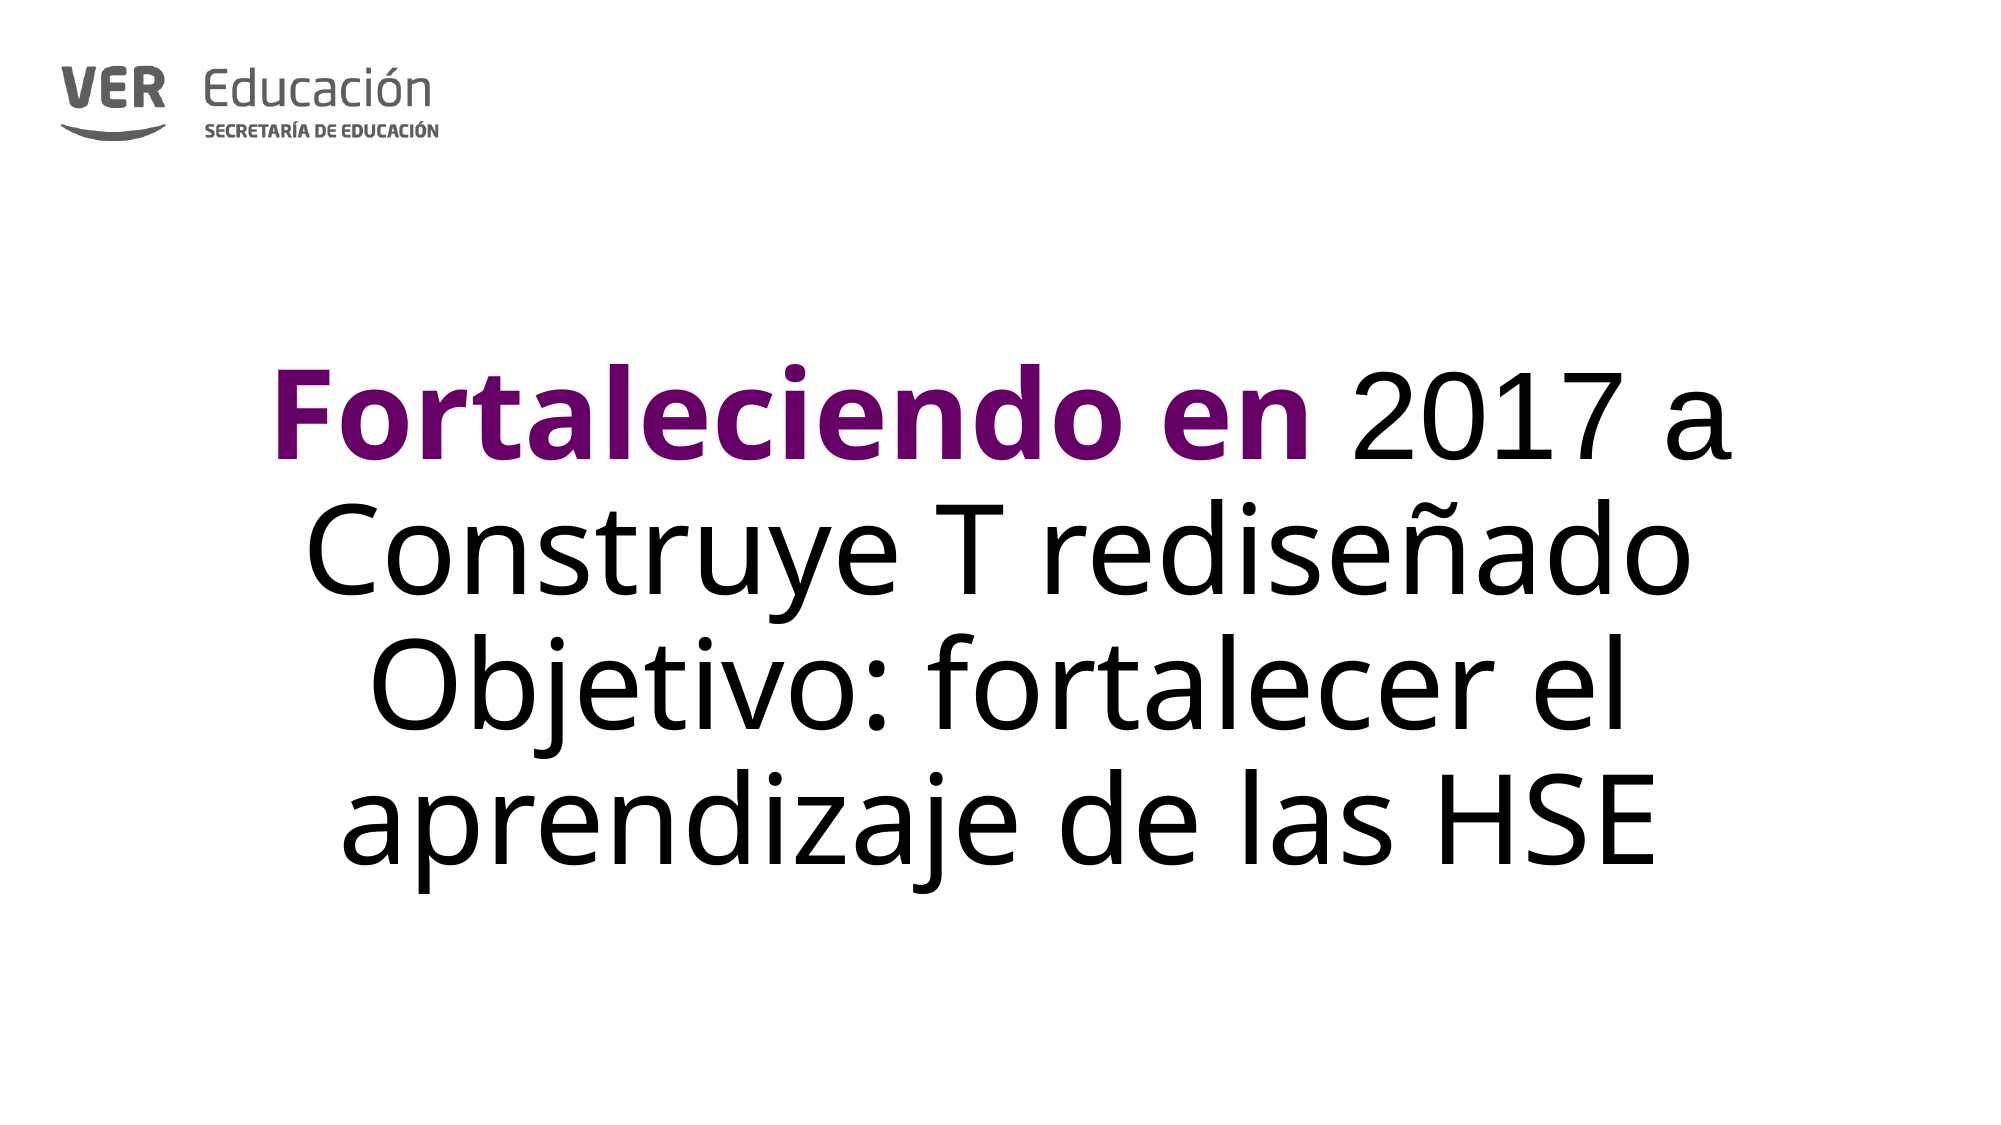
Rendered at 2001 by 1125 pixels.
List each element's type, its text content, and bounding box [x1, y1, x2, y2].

picture [24, 37, 475, 162]
title Fortaleciendo en 2017 a Construye T rediseñado Objetivo: fortalecer el aprendizaje de las HSE [249, 238, 1750, 900]
